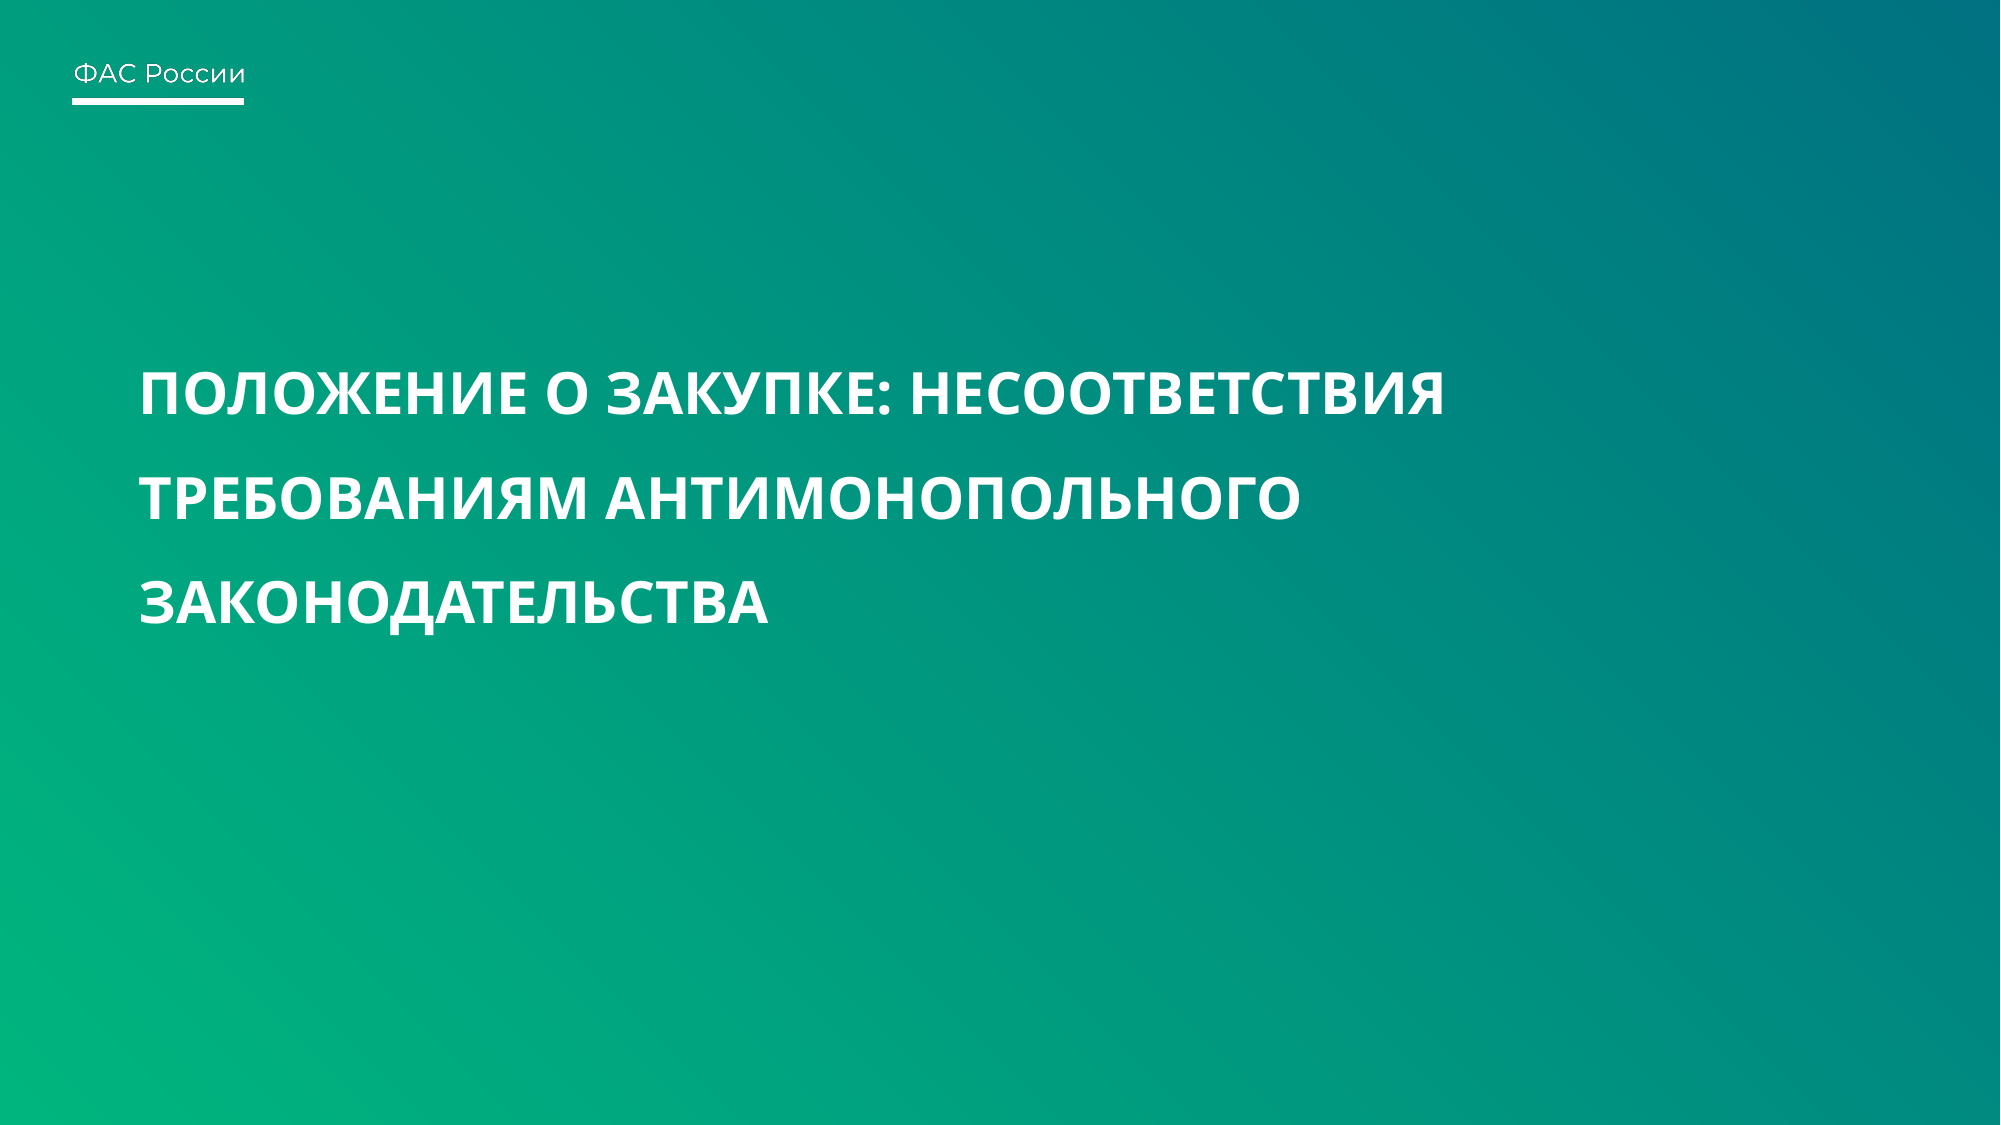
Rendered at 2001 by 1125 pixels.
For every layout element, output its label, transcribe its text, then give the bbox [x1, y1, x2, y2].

picture [72, 63, 244, 105]
text_box [0, 0, 2000, 1125]
text_box ПОЛОЖЕНИЕ О ЗАКУПКЕ: НЕСООТВЕТСТВИЯ ТРЕБОВАНИЯМ АНТИМОНОПОЛЬНОГО ЗАКОНОДАТЕЛЬСТВА [124, 313, 1811, 643]
